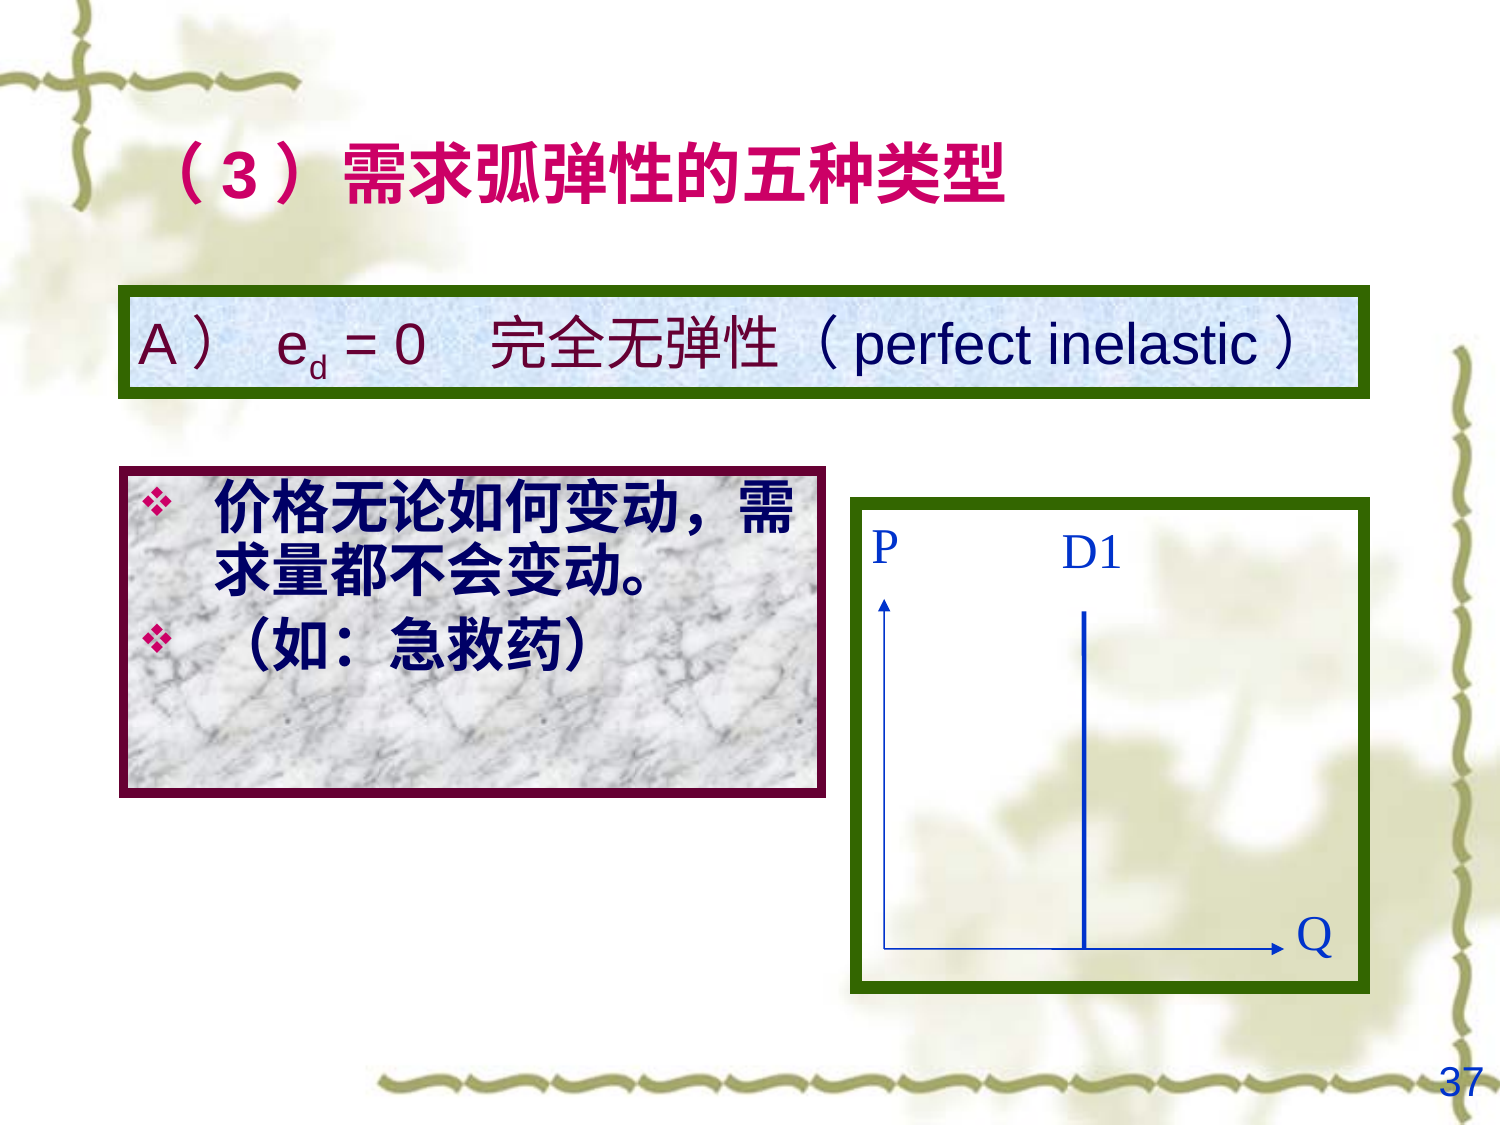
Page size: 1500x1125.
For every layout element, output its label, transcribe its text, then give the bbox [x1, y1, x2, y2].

slide_number 37 [1080, 1046, 1500, 1125]
text_box A） ed = 0 完全无弹性（perfect inelastic） [123, 290, 1365, 394]
text_box [856, 503, 1365, 988]
picture [0, 0, 1500, 1125]
title （3）需求弧弹性的五种类型 [123, 112, 1258, 232]
list 价格无论如何变动，需求量都不会变动。 （如：急救药） [123, 471, 822, 794]
